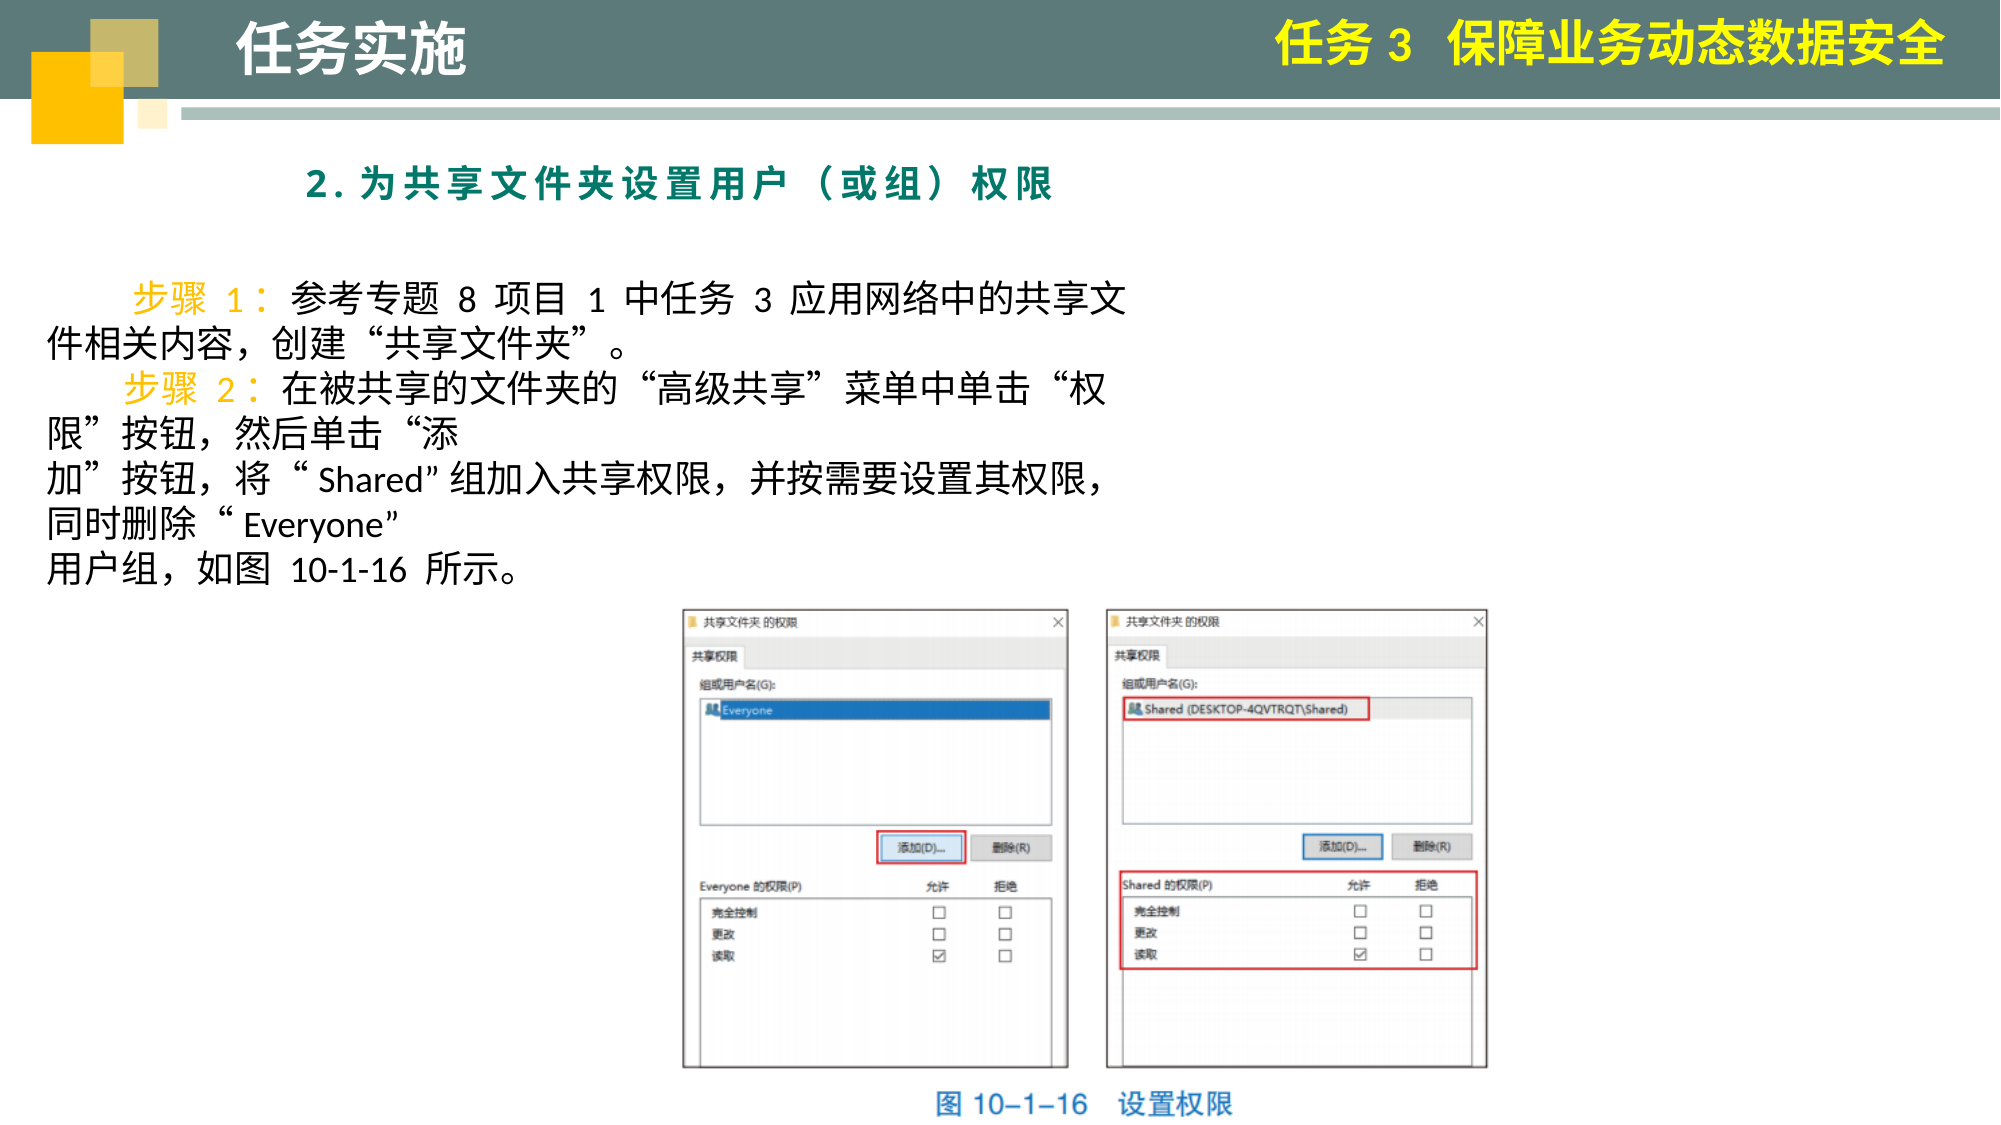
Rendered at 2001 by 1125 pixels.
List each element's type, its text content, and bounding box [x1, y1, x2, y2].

picture [622, 584, 1517, 1125]
text_box 2.为共享文件夹设置用户（或组）权限 [290, 152, 1069, 213]
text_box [0, 0, 2000, 145]
text_box 步骤 1：参考专题 8 项目 1 中任务 3 应用网络中的共享文件相关内容，创建“共享文件夹”。 步骤 2：在被共享的文件夹的“高级共享”菜单中单击“权限”按钮，然后单击“添 加”按钮，将“Shared”组加入共享权限，并按需要设置其权限，同时删除“Everyone” 用户组，如图 10-1-16 所示。 [32, 267, 1159, 598]
